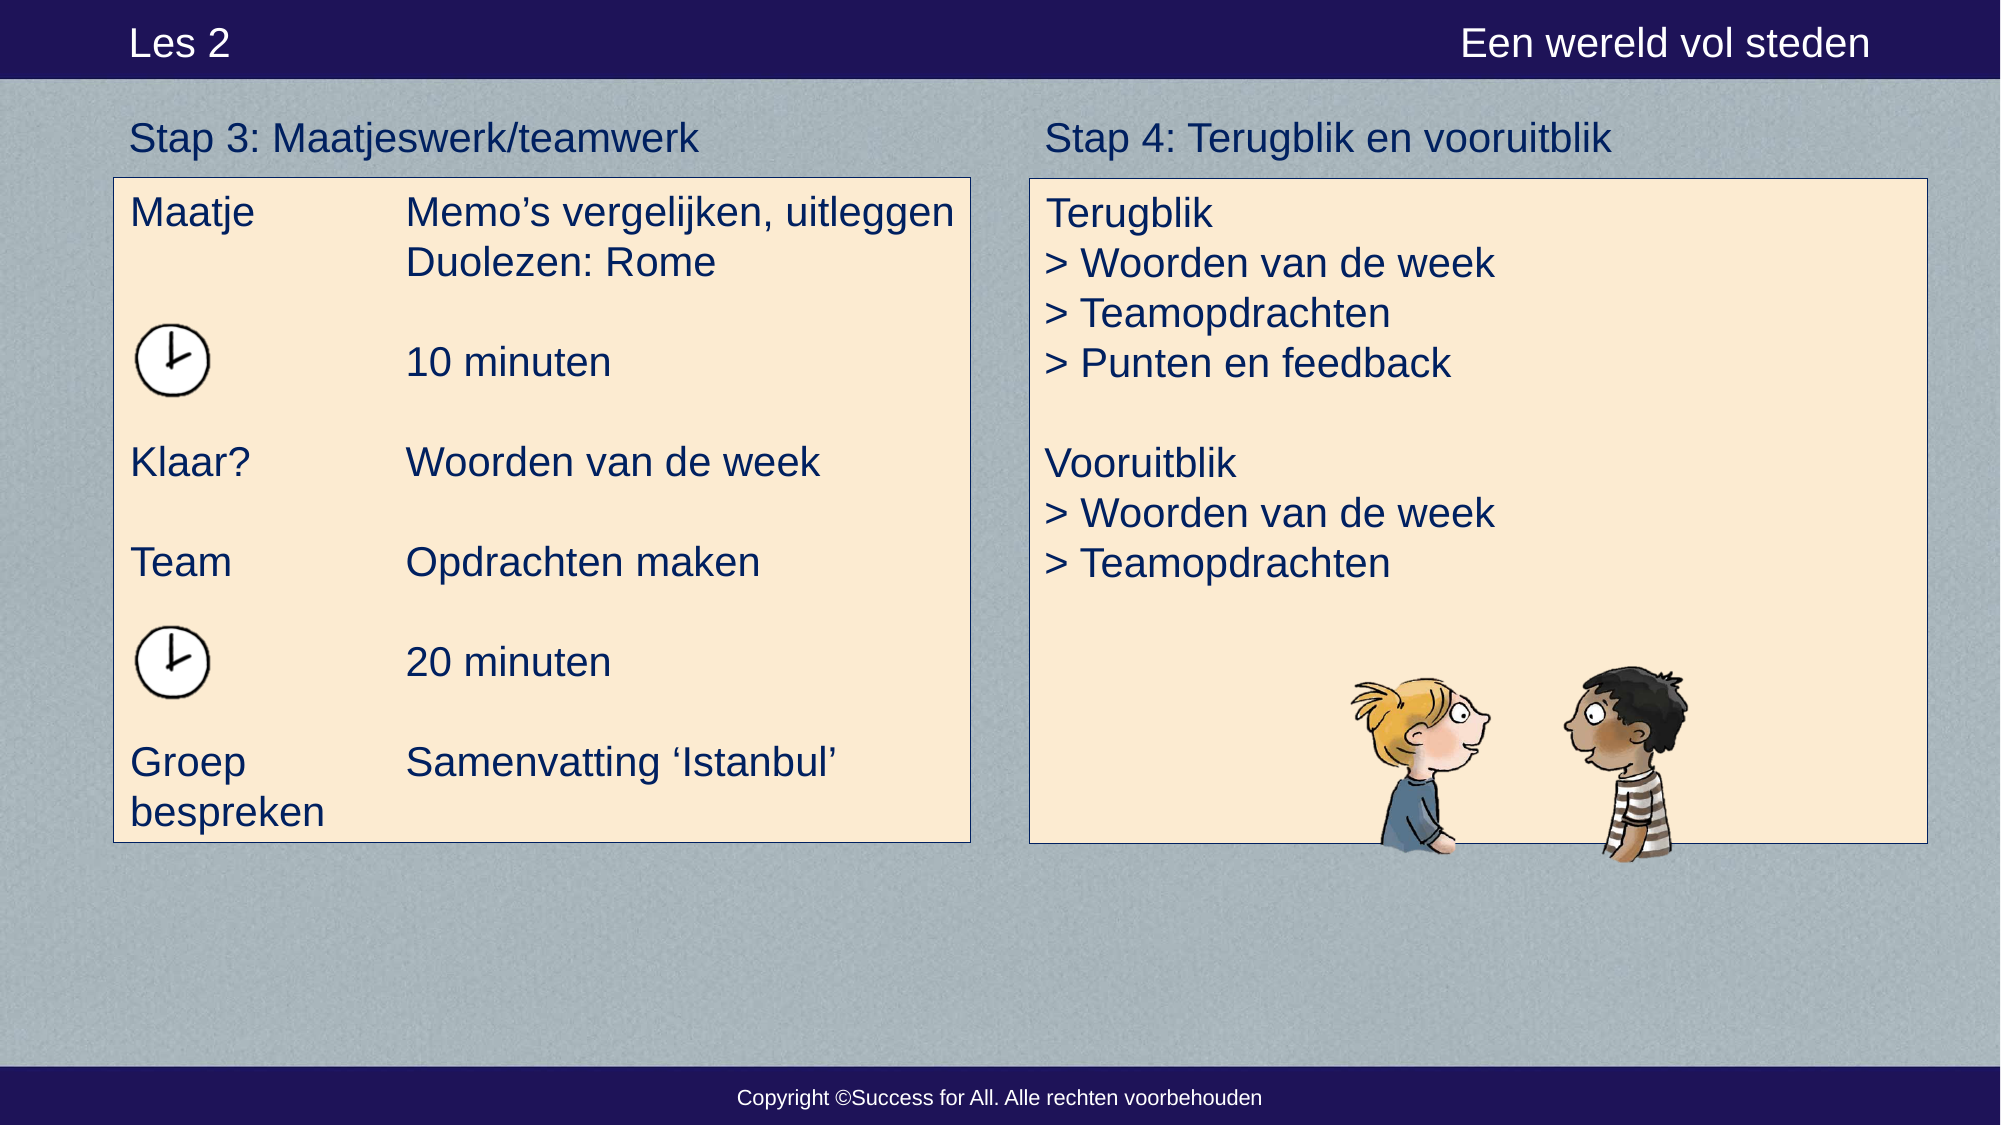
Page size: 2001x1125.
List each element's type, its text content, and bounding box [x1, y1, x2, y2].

text_box Terugblik > Woorden van de week > Teamopdrachten > Punten en feedback Vooruitblik > Woorden van de week > Teamopdrachten [1029, 178, 1928, 844]
text_box Stap 3: Maatjeswerk/teamwerk [114, 103, 907, 169]
text_box Stap 4: Terugblik en vooruitblik [1029, 103, 1822, 169]
text_box Maatje Memo’s vergelijken, uitleggen Duolezen: Rome 10 minuten Klaar? Woorden van de week Team Opdrachten maken 20 minuten Groep Samenvatting ‘Istanbul’ bespreken [113, 177, 971, 843]
text_box Een wereld vol steden [999, 8, 1886, 73]
text_box Copyright ©Success for All. Alle rechten voorbehouden [0, 1076, 2000, 1125]
text_box Les 2 [114, 8, 354, 73]
picture [0, 0, 2001, 1125]
